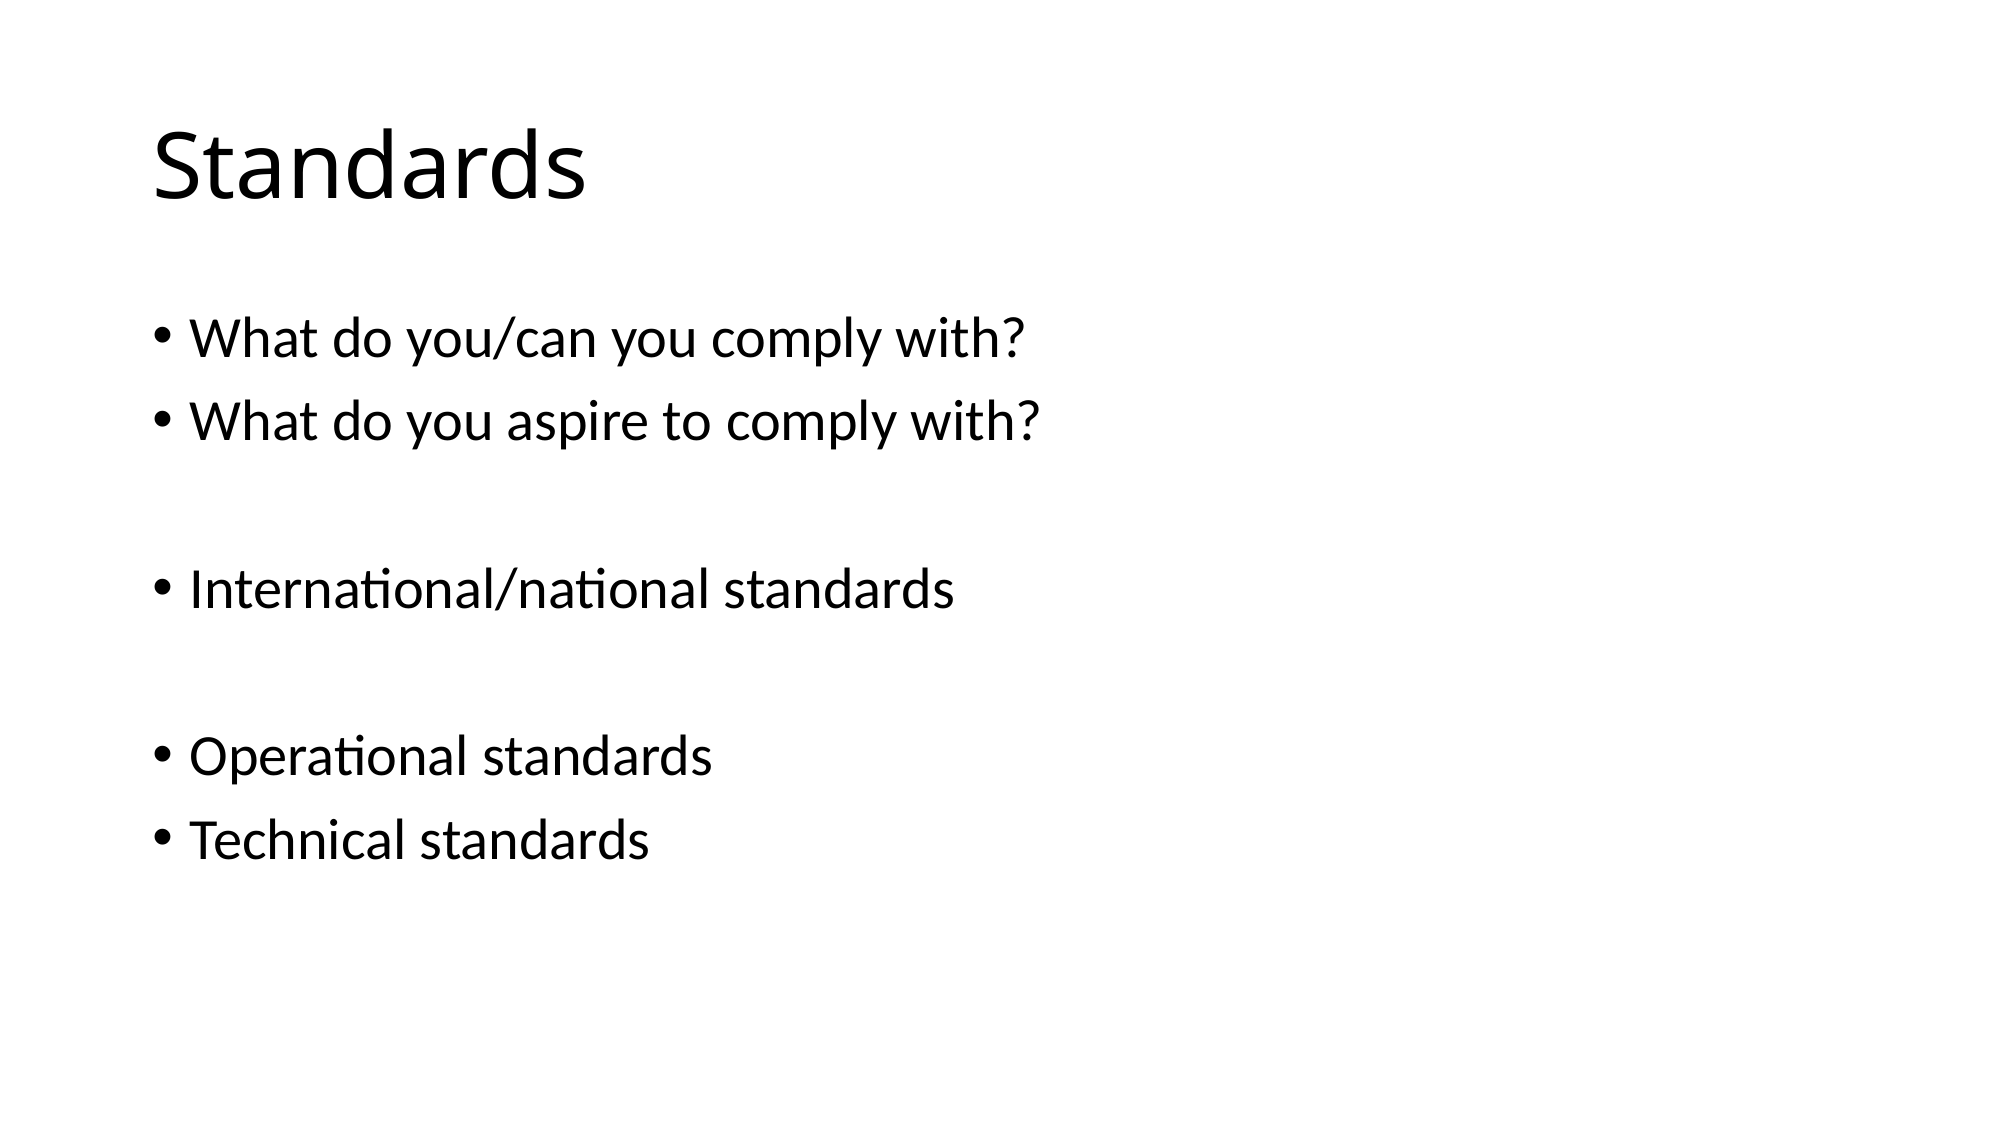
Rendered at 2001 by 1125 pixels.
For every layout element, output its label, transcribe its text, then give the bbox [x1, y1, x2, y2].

title Standards [137, 59, 1863, 278]
list What do you/can you comply with? What do you aspire to comply with? International/national standards Operational standards Technical standards [137, 299, 1863, 1014]
